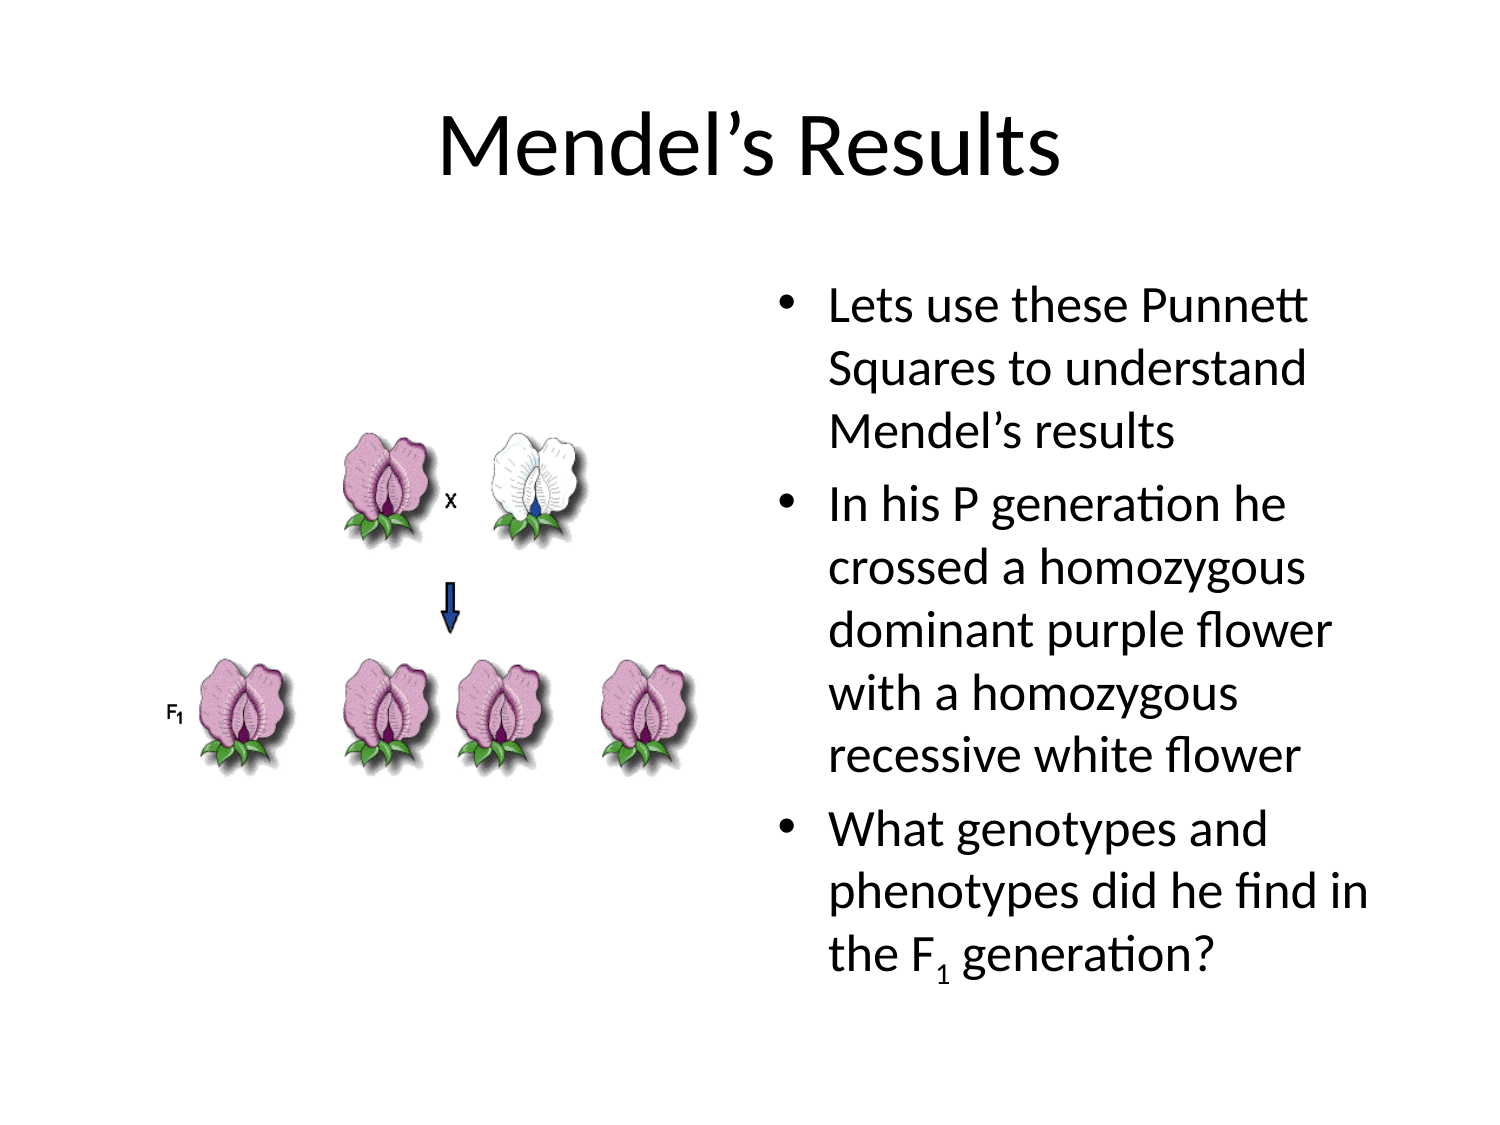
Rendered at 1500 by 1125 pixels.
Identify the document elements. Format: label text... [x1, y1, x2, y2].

picture [149, 412, 713, 782]
title Mendel’s Results [75, 45, 1425, 233]
list Lets use these Punnett Squares to understand Mendel’s results In his P generation he crossed a homozygous dominant purple flower with a homozygous recessive white flower What genotypes and phenotypes did he find in the F1 generation? [762, 262, 1425, 1005]
